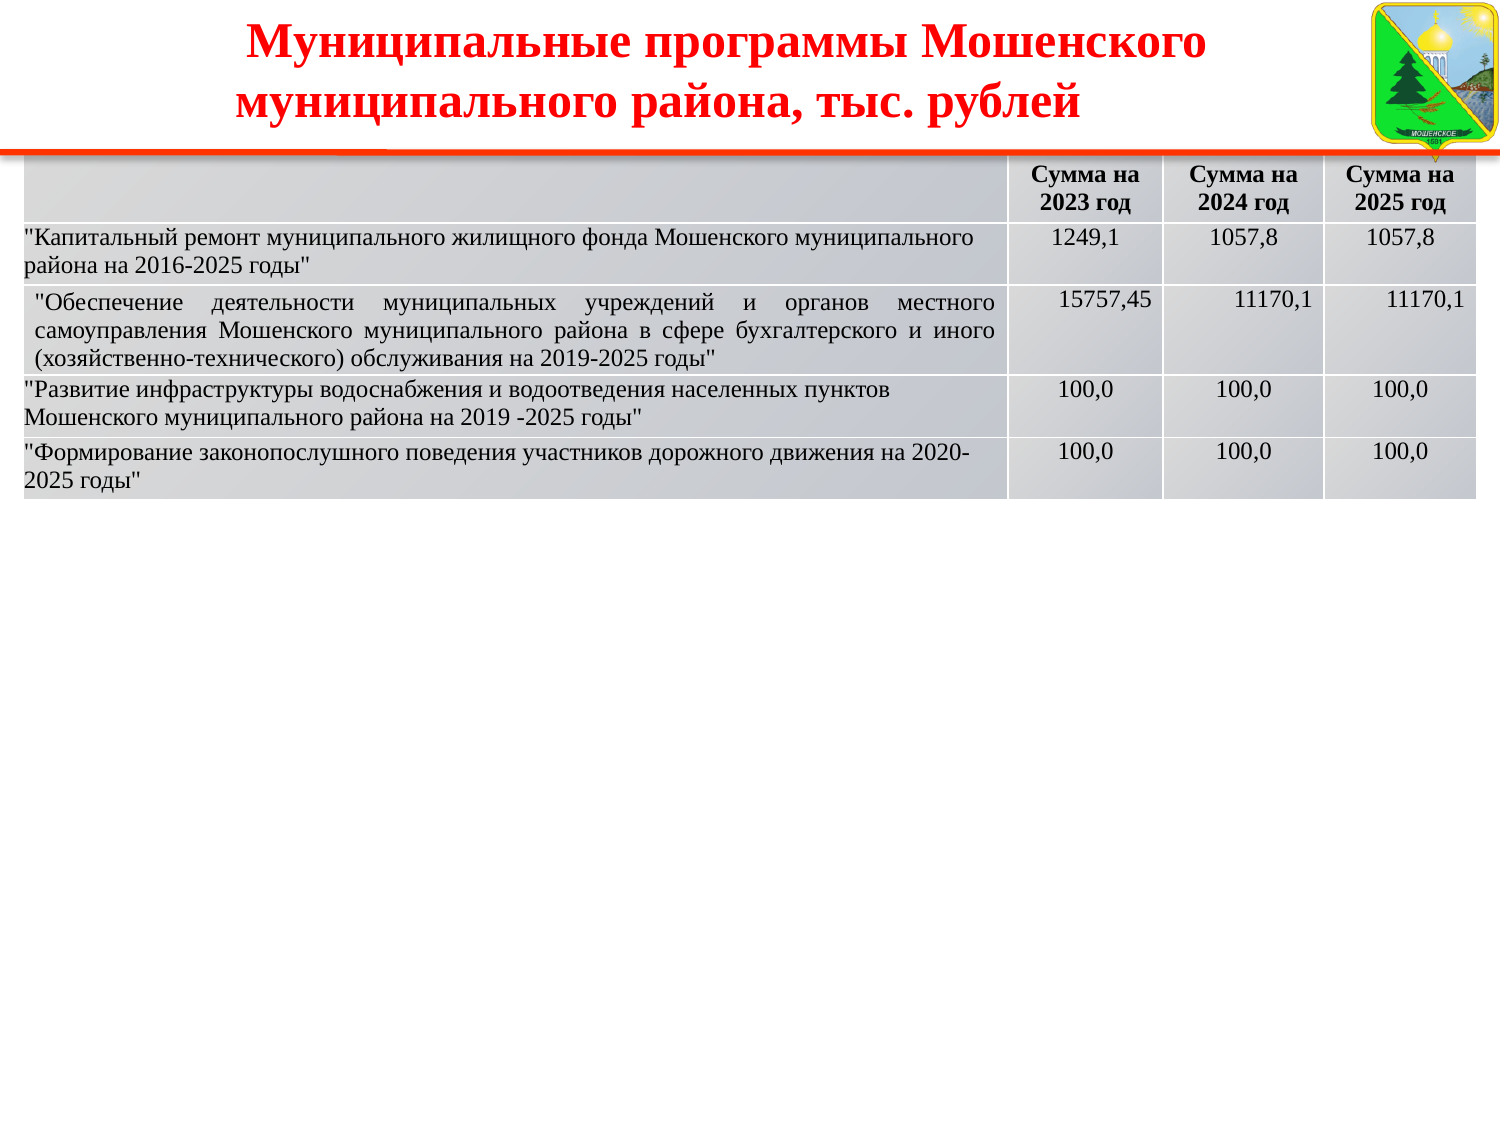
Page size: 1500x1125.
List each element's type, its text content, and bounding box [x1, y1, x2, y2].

table_cell 100,0 [1009, 438, 1162, 499]
table_cell 15757,45 [1009, 286, 1162, 374]
table_cell "Капитальный ремонт муниципального жилищного фонда Мошенского муниципального района на 2016-2025 годы" [24, 224, 1007, 284]
table_header Сумма на 2025 год [1325, 165, 1476, 222]
table_cell 100,0 [1325, 376, 1476, 437]
table_cell 100,0 [1164, 376, 1323, 437]
picture [1369, 0, 1500, 152]
table_cell 11170,1 [1325, 286, 1476, 374]
table_header Сумма на 2024 год [1164, 165, 1323, 222]
table_cell "Формирование законопослушного поведения участников дорожного движения на 2020-2025 годы" [24, 438, 1007, 499]
table_cell "Развитие инфраструктуры водоснабжения и водоотведения населенных пунктов Мошенского муниципального района на 2019 -2025 годы" [24, 376, 1007, 437]
picture [1369, 153, 1500, 165]
table_cell 11170,1 [1164, 286, 1323, 374]
table_header [24, 165, 1007, 222]
table_cell 100,0 [1164, 438, 1323, 499]
table_cell 100,0 [1009, 376, 1162, 437]
table_header Сумма на 2023 год [1009, 165, 1162, 222]
text_box Муниципальные программы Мошенского муниципального района, тыс. рублей [0, 0, 1367, 135]
table_cell 1057,8 [1164, 224, 1323, 284]
table_cell 1249,1 [1009, 224, 1162, 284]
table_cell 1057,8 [1325, 224, 1476, 284]
table_cell "Обеспечение деятельности муниципальных учреждений и органов местного самоуправления Мошенского муниципального района в сфере бухгалтерского и иного (хозяйственно-технического) обслуживания на 2019-2025 годы" [24, 286, 1007, 374]
table_cell 100,0 [1325, 438, 1476, 499]
